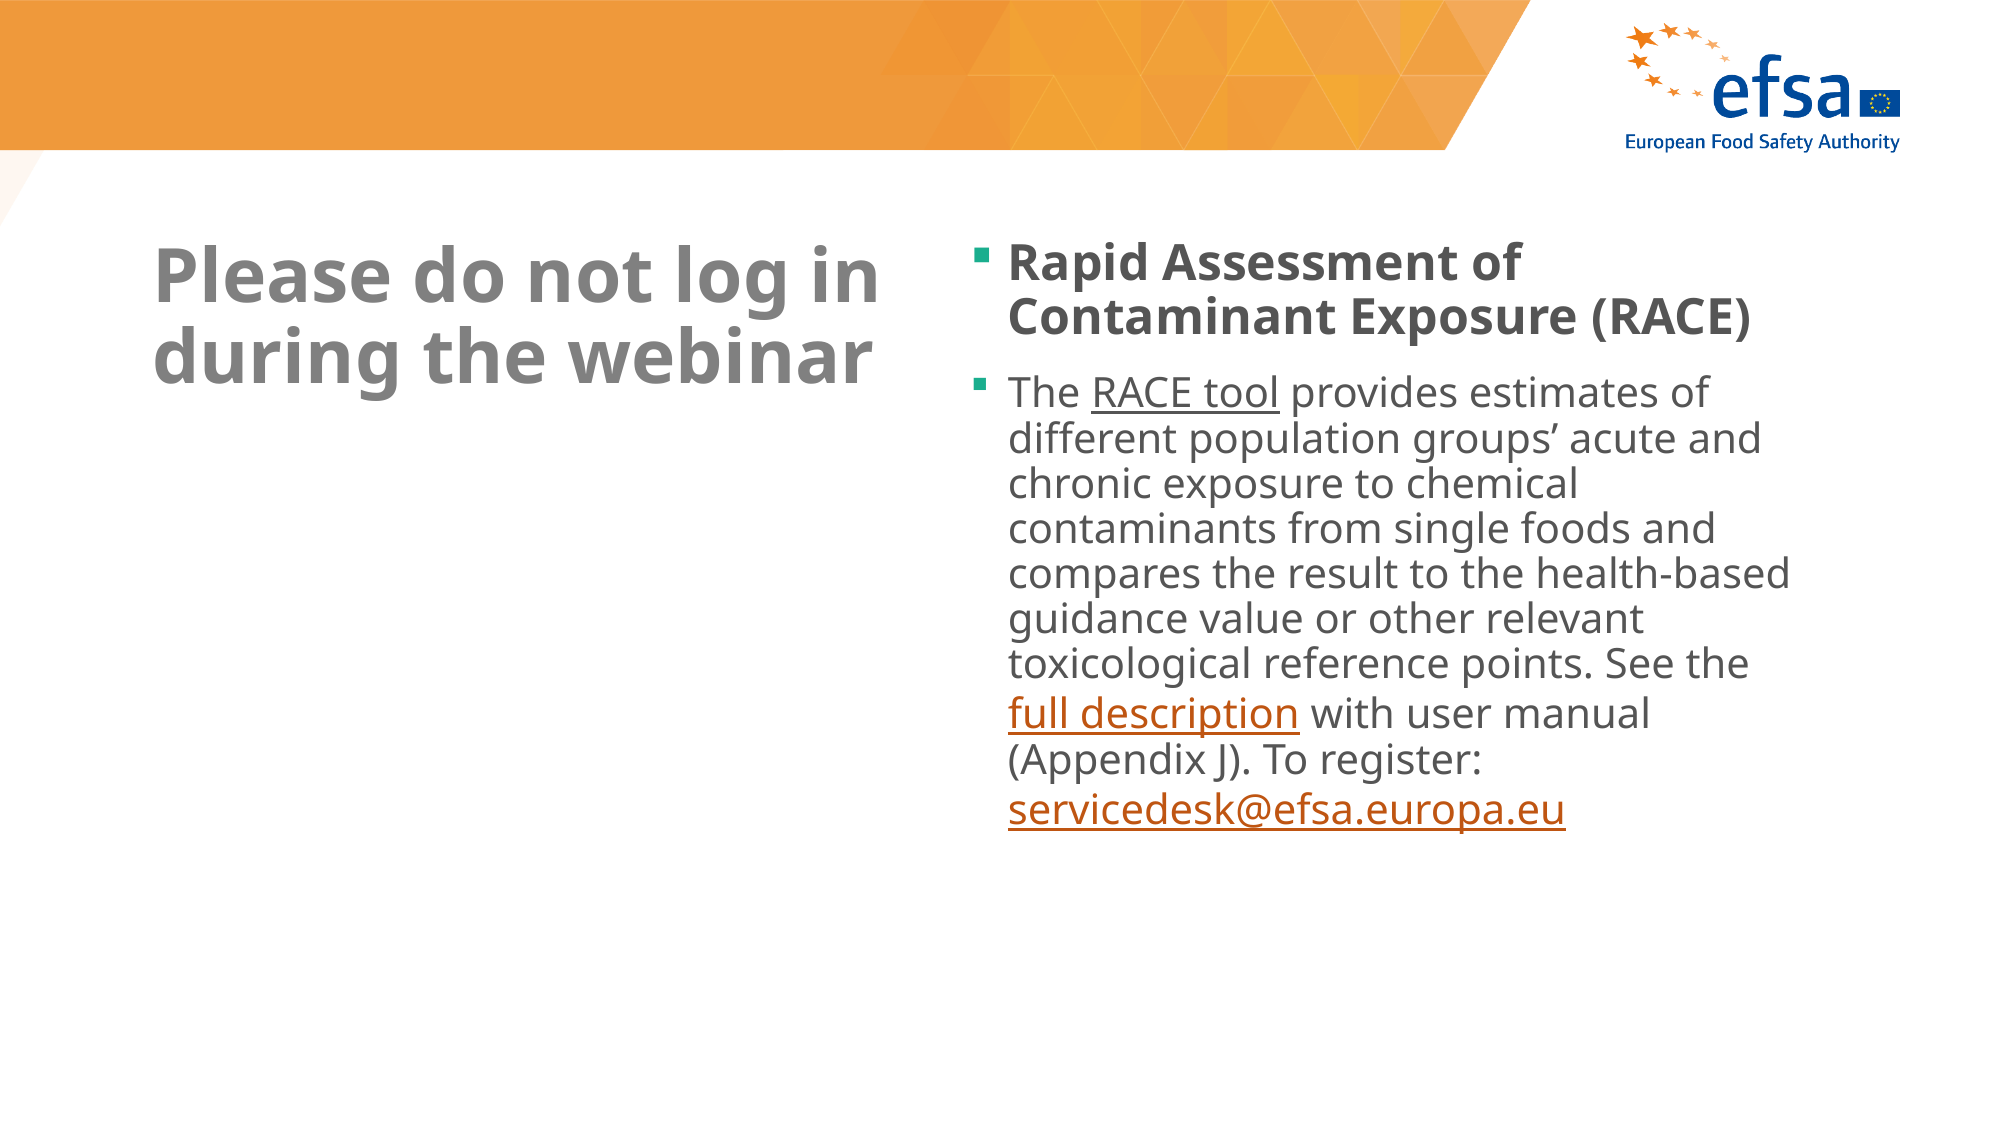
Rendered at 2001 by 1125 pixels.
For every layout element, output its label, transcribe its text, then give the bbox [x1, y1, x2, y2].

list Rapid Assessment of Contaminant Exposure (RACE) The RACE tool provides estimates of different population groups’ acute and chronic exposure to chemical contaminants from single foods and compares the result to the health-based guidance value or other relevant toxicological reference points. See the full description with user manual (Appendix J). To register: servicedesk@efsa.europa.eu [955, 230, 1842, 986]
picture [0, 0, 2000, 1125]
list Please do not log in during the webinar [137, 230, 984, 1014]
